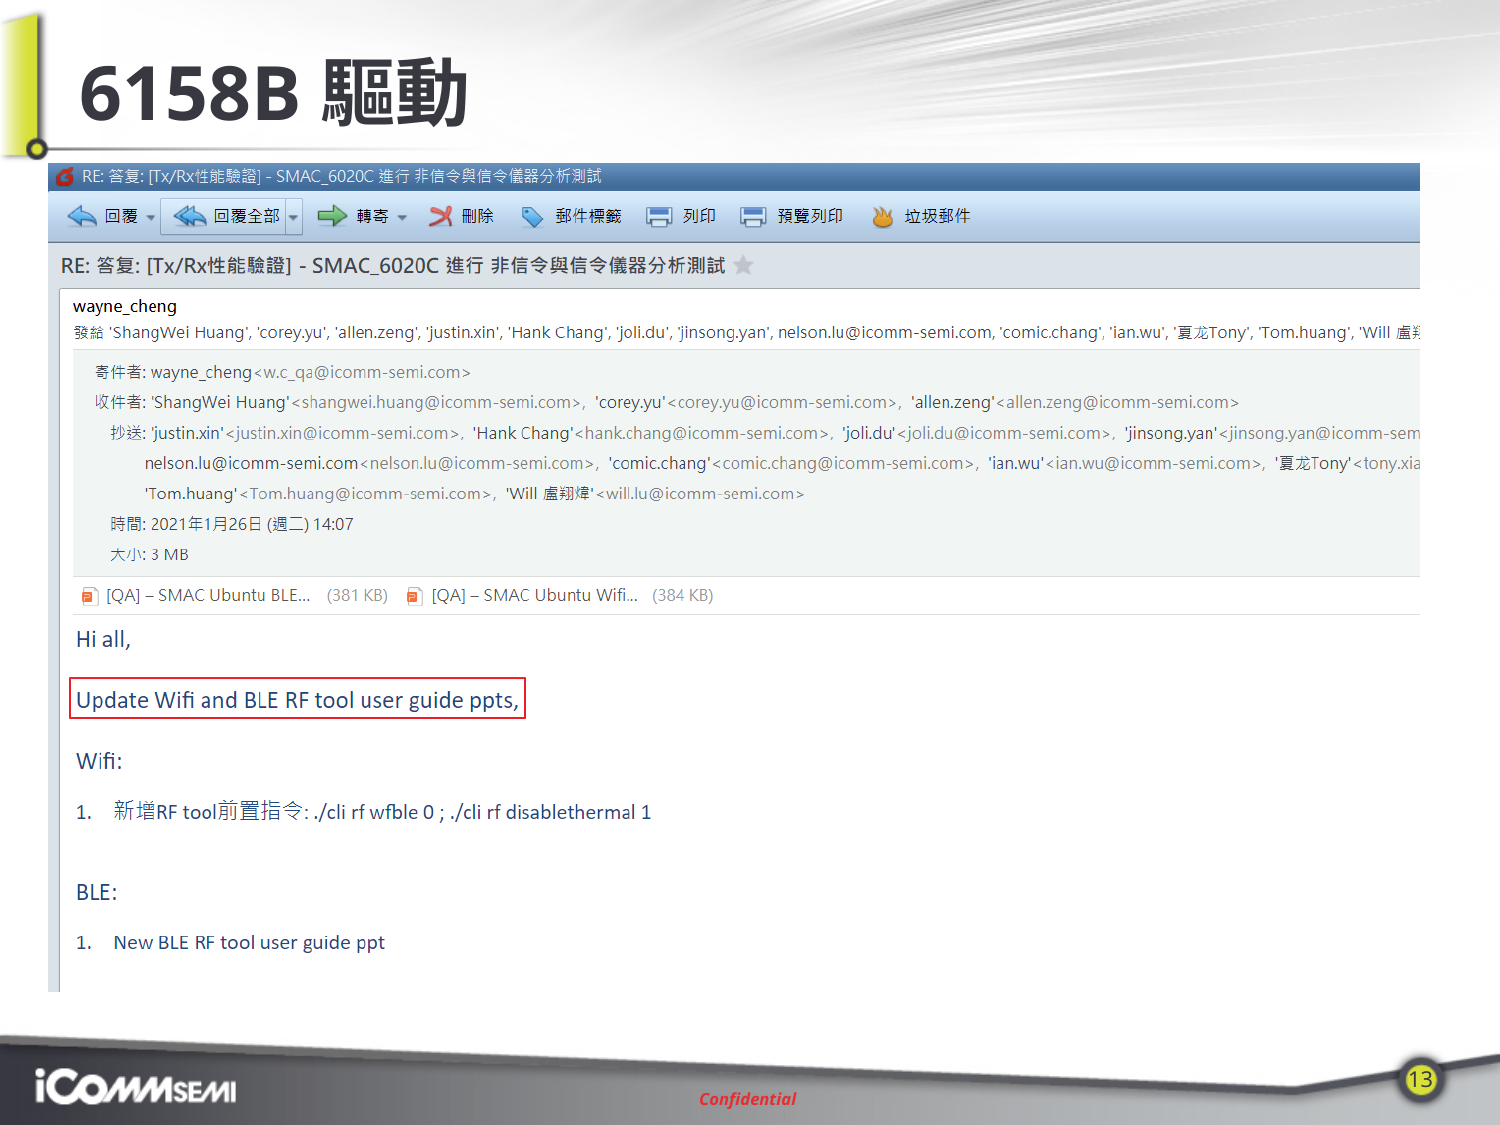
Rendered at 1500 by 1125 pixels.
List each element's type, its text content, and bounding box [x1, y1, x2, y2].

picture [0, 0, 1500, 1125]
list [48, 163, 1420, 992]
title 6158B驅動 [64, 31, 1436, 149]
